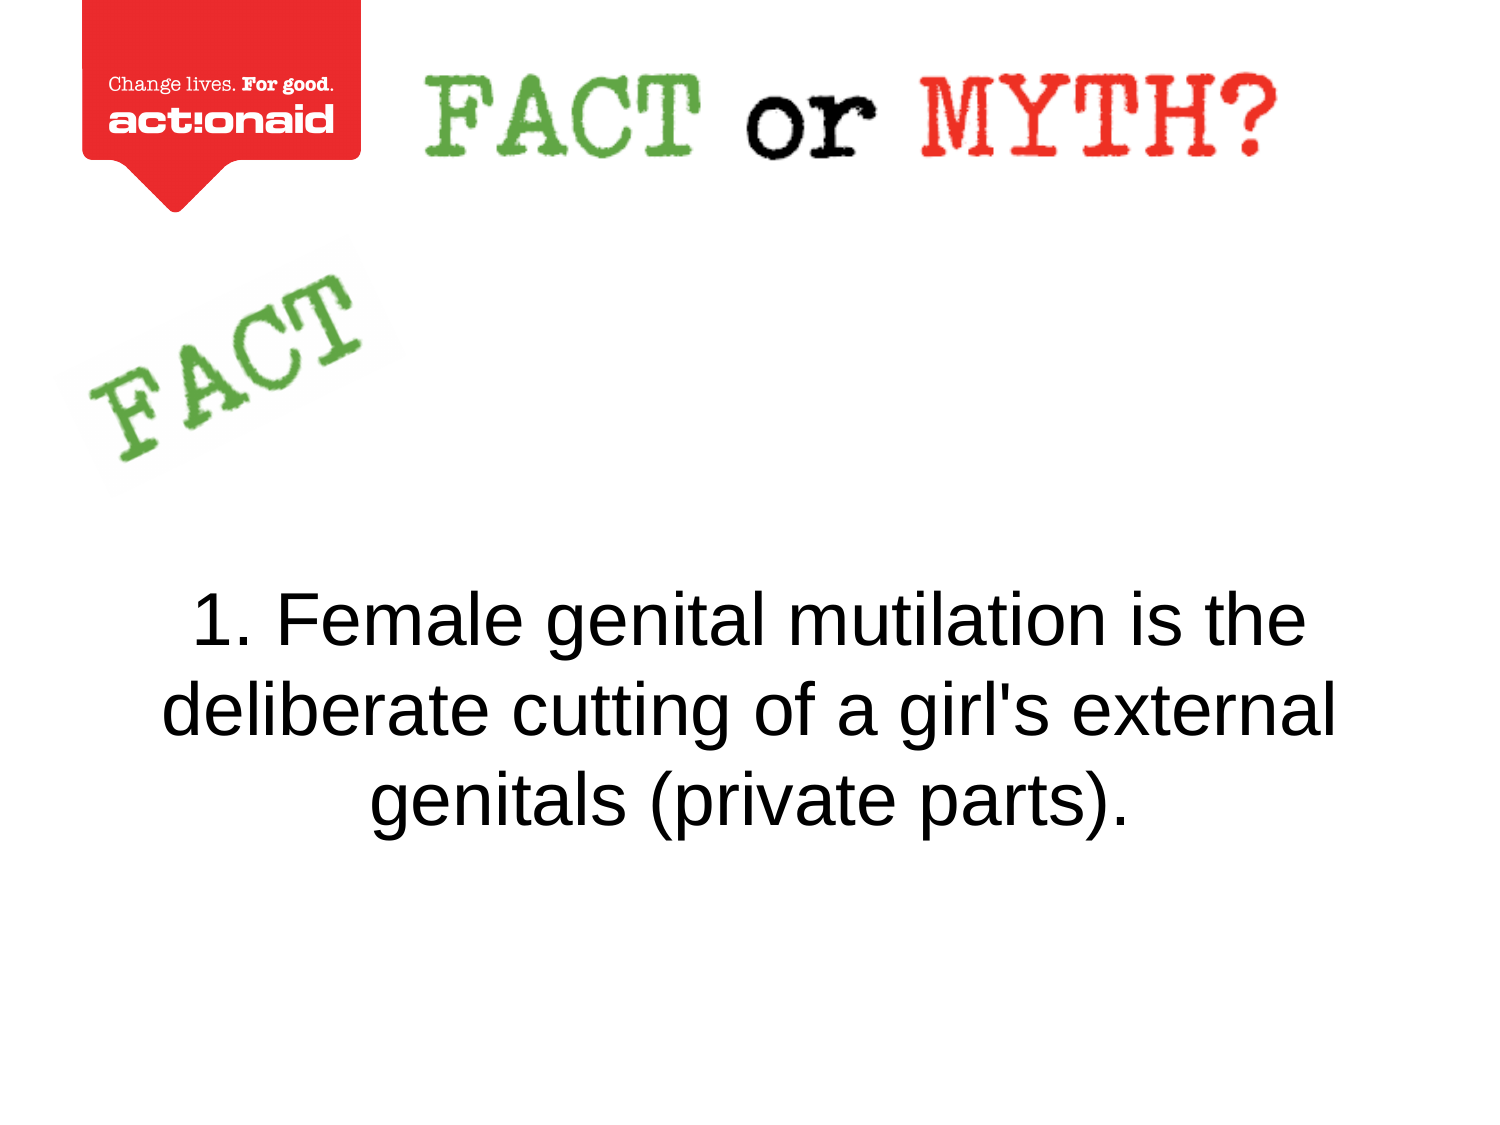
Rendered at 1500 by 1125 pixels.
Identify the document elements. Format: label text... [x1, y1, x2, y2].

picture [82, 0, 361, 214]
picture [405, 56, 1294, 182]
picture [55, 236, 404, 497]
text_box 1. Female genital mutilation is the deliberate cutting of a girl's external genitals (private parts). [42, 563, 1459, 848]
